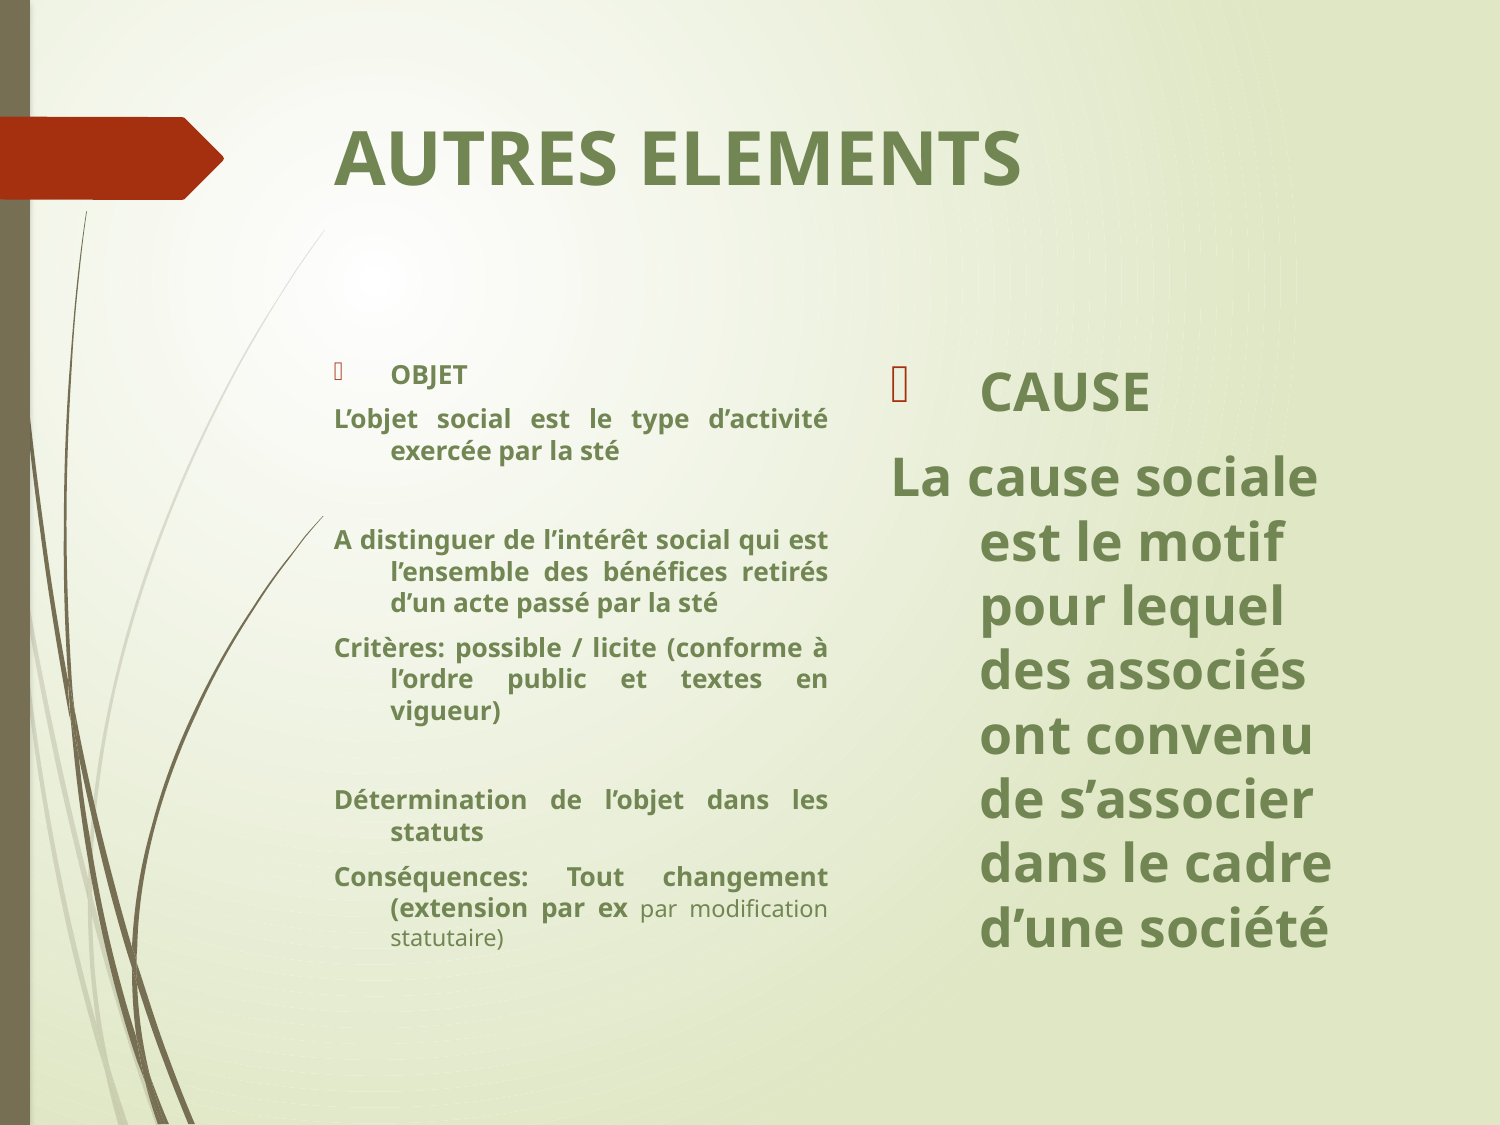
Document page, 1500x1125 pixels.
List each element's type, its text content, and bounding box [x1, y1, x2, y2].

list CAUSE La cause sociale est le motif pour lequel des associés ont convenu de s’associer dans le cadre d’une société [875, 350, 1400, 969]
title AUTRES ELEMENTS [319, 102, 1400, 313]
list OBJET L’objet social est le type d’activité exercée par la sté A distinguer de l’intérêt social qui est l’ensemble des bénéfices retirés d’un acte passé par la sté Critères: possible / licite (conforme à l’ordre public et textes en vigueur) Détermination de l’objet dans les statuts Conséquences: Tout changement (extension par ex par modification statutaire) [318, 350, 844, 969]
